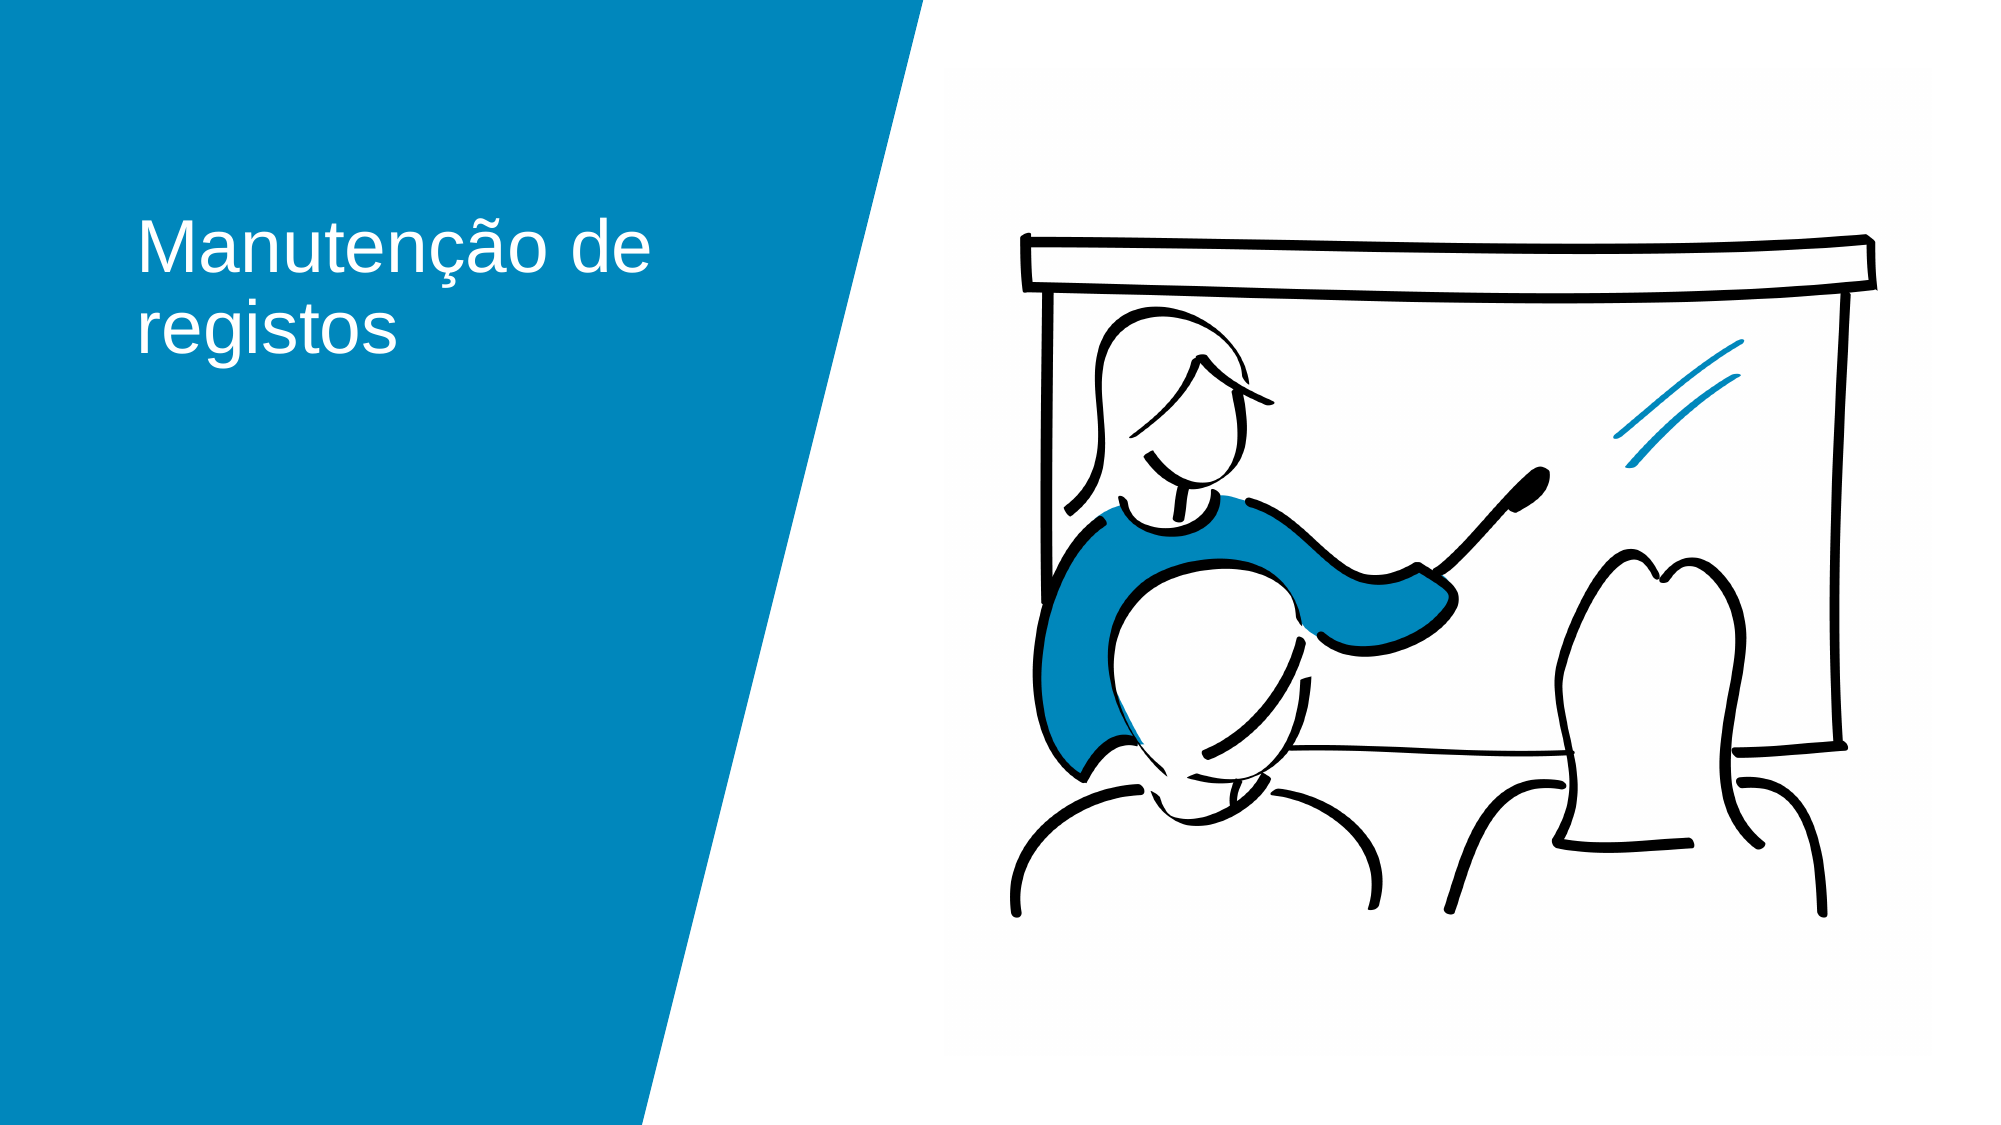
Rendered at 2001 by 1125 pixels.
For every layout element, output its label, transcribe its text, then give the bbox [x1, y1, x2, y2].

picture [944, 68, 1932, 1056]
title Manutenção de registos [136, 0, 775, 371]
